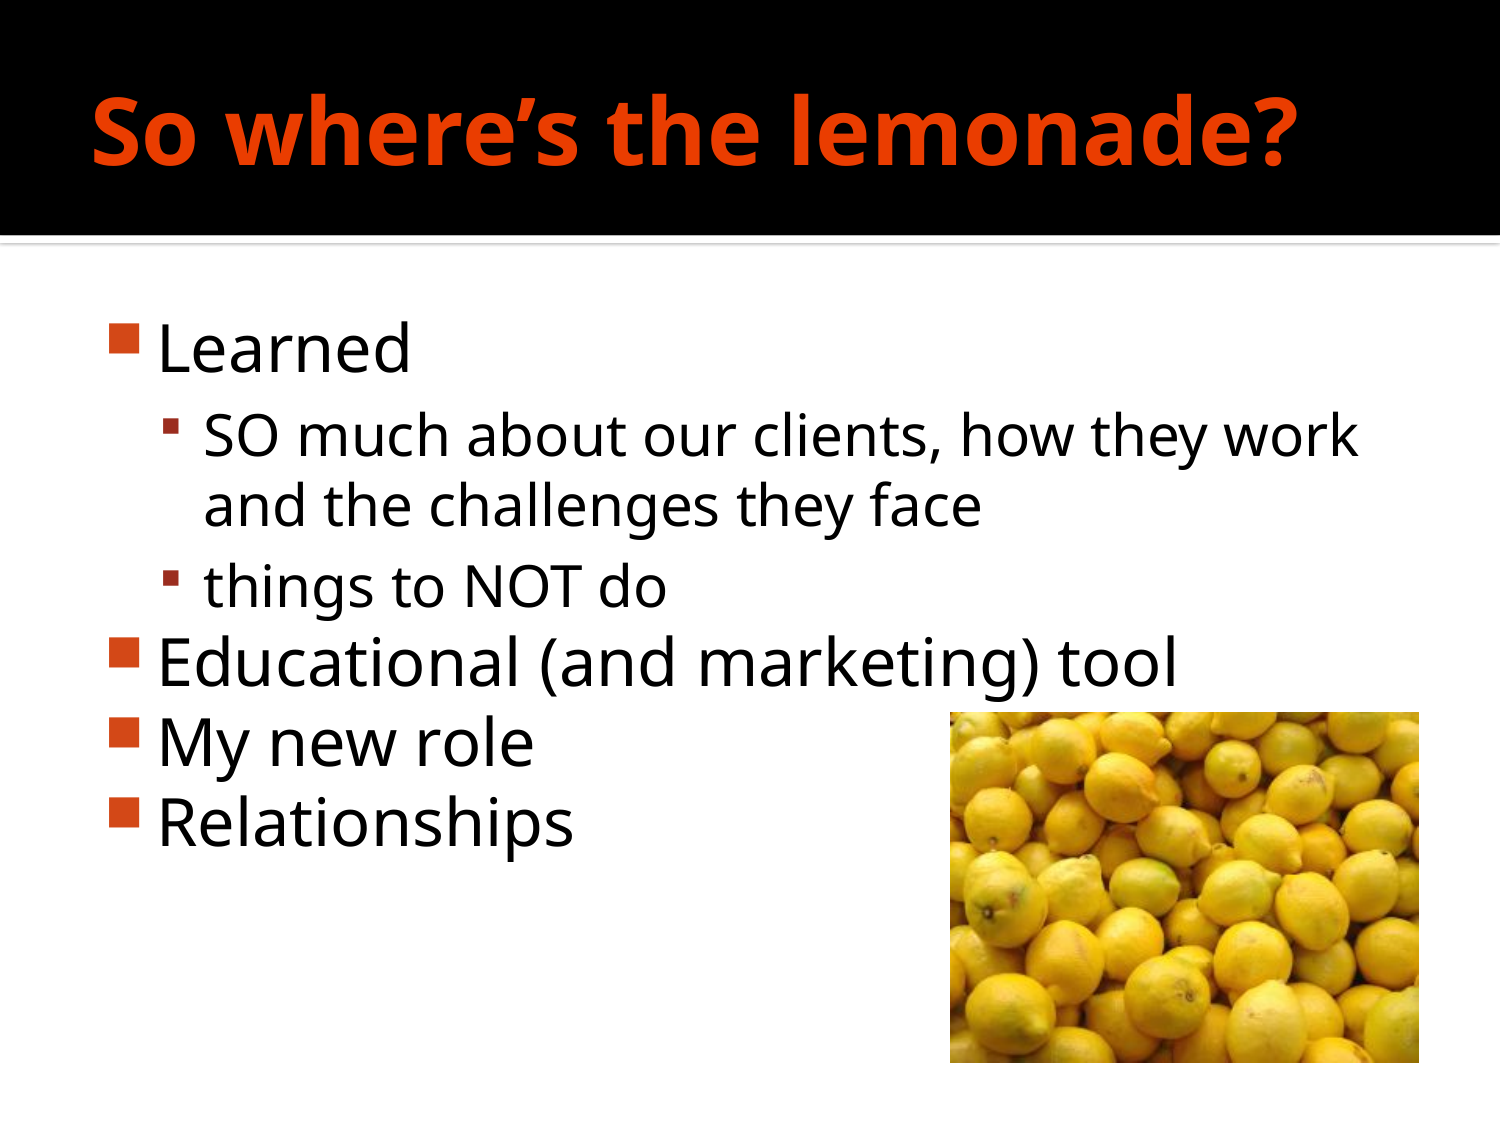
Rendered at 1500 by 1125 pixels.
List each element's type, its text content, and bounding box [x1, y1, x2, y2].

list Learned SO much about our clients, how they work and the challenges they face things to NOT do Educational (and marketing) tool My new role Relationships [75, 291, 1425, 1050]
title So where’s the lemonade? [75, 25, 1425, 231]
picture [949, 712, 1419, 1063]
